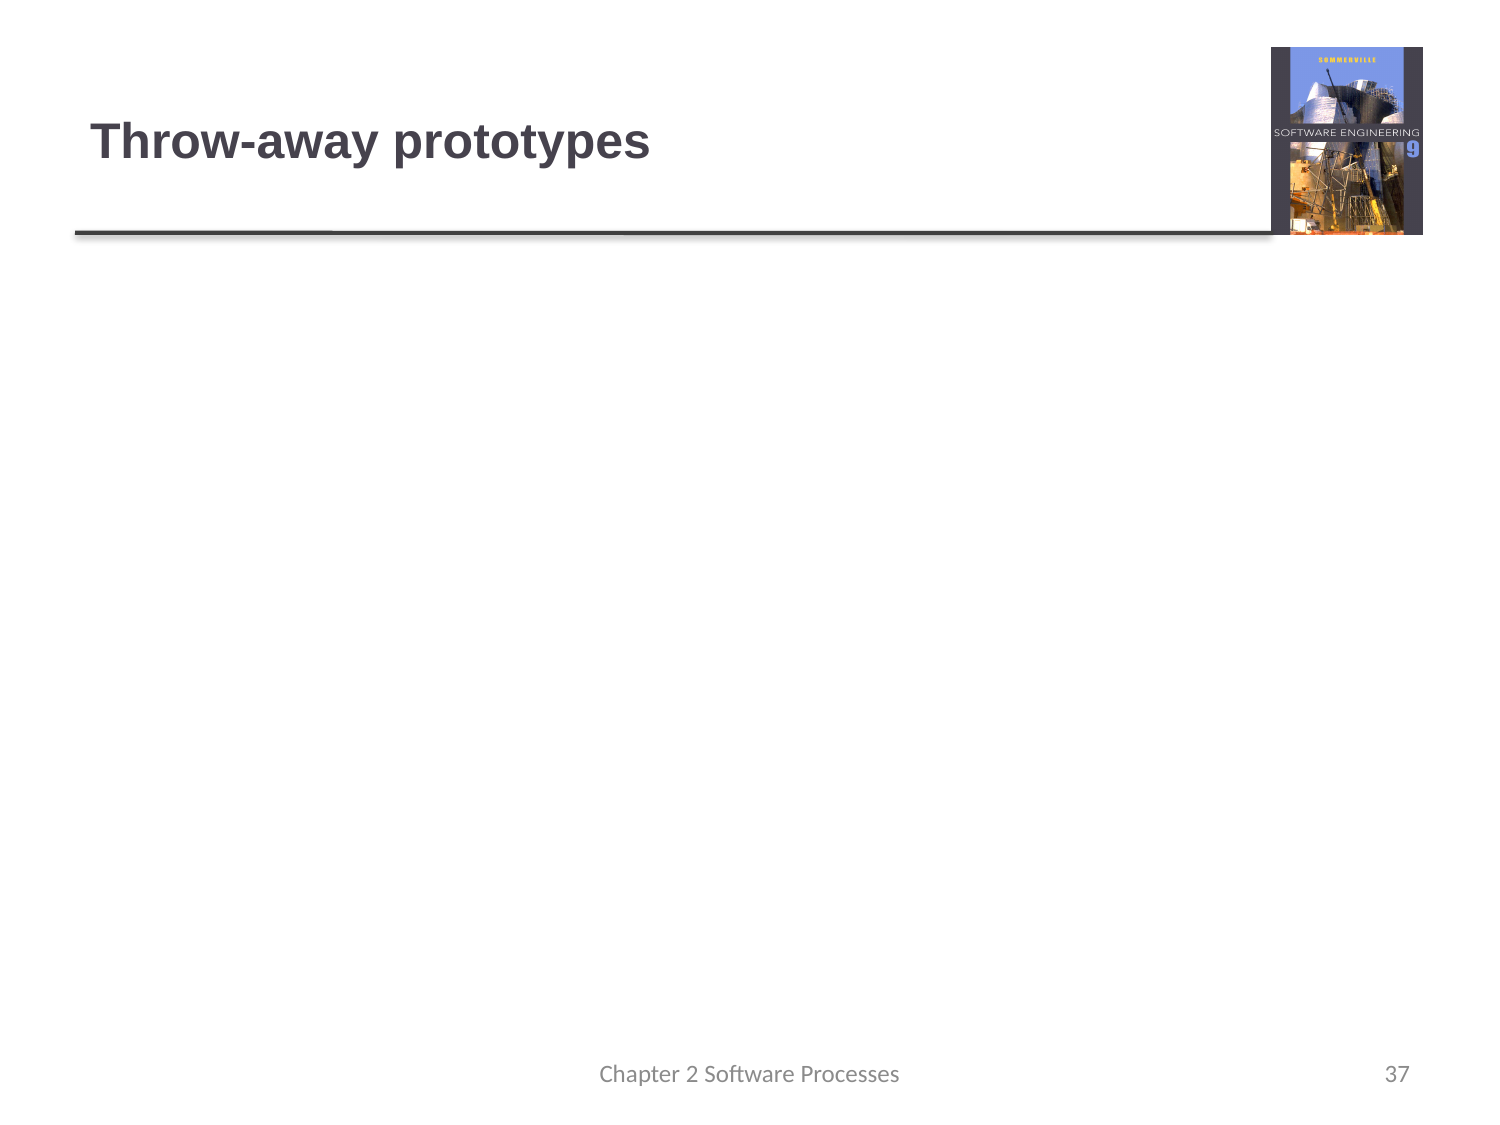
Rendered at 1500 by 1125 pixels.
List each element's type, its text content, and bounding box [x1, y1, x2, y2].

picture [1272, 47, 1423, 235]
slide_number 37 [1074, 1042, 1425, 1103]
title Throw-away prototypes [74, 44, 1272, 233]
footer Chapter 2 Software Processes [512, 1042, 988, 1103]
